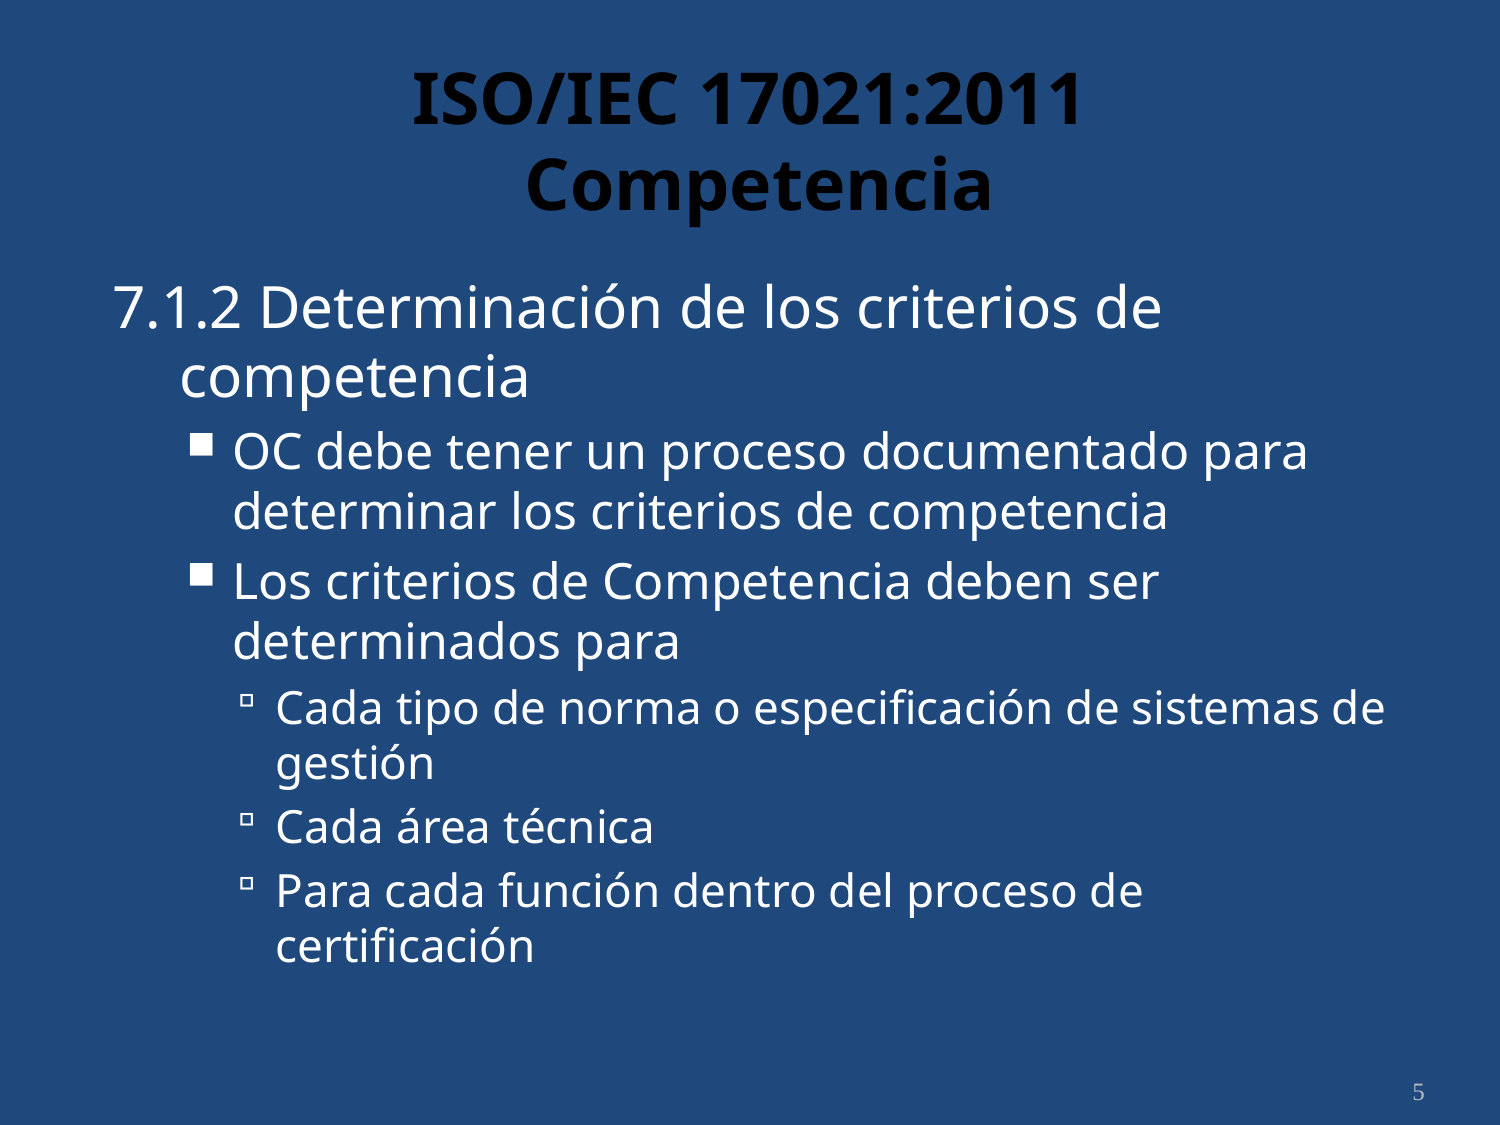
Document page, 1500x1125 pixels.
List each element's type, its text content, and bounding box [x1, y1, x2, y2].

list 7.1.2 Determinación de los criterios de competencia OC debe tener un proceso documentado para determinar los criterios de competencia Los criterios de Competencia deben ser determinados para Cada tipo de norma o especificación de sistemas de gestión Cada área técnica Para cada función dentro del proceso de certificación [75, 262, 1425, 1035]
slide_number 5 [1299, 1052, 1425, 1113]
title ISO/IEC 17021:2011 Competencia [75, 45, 1425, 233]
